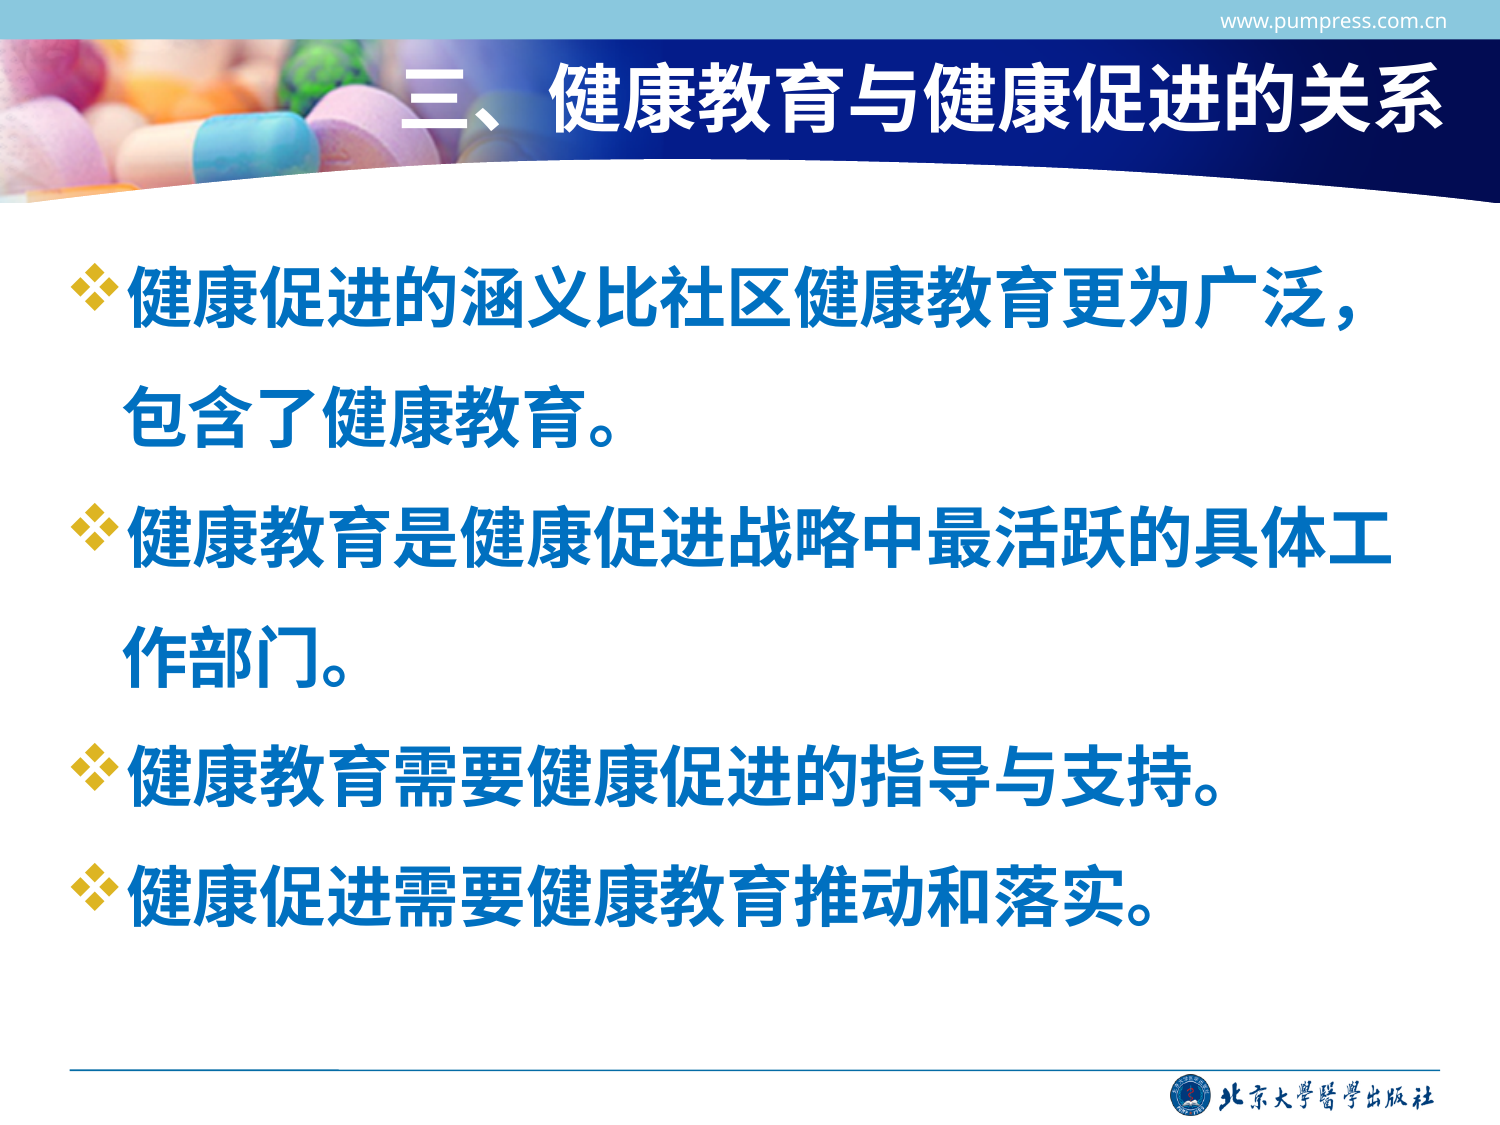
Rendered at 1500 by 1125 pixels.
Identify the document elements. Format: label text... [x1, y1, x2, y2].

title 三、健康教育与健康促进的关系 [137, 49, 1463, 143]
slide_number www.pumpress.com.cn [1024, 0, 1463, 38]
list 健康促进的涵义比社区健康教育更为广泛，包含了健康教育。 健康教育是健康促进战略中最活跃的具体工作部门。 健康教育需要健康促进的指导与支持。 健康促进需要健康教育推动和落实。 [49, 207, 1463, 1026]
picture [1170, 1074, 1436, 1118]
picture [0, 40, 1500, 203]
